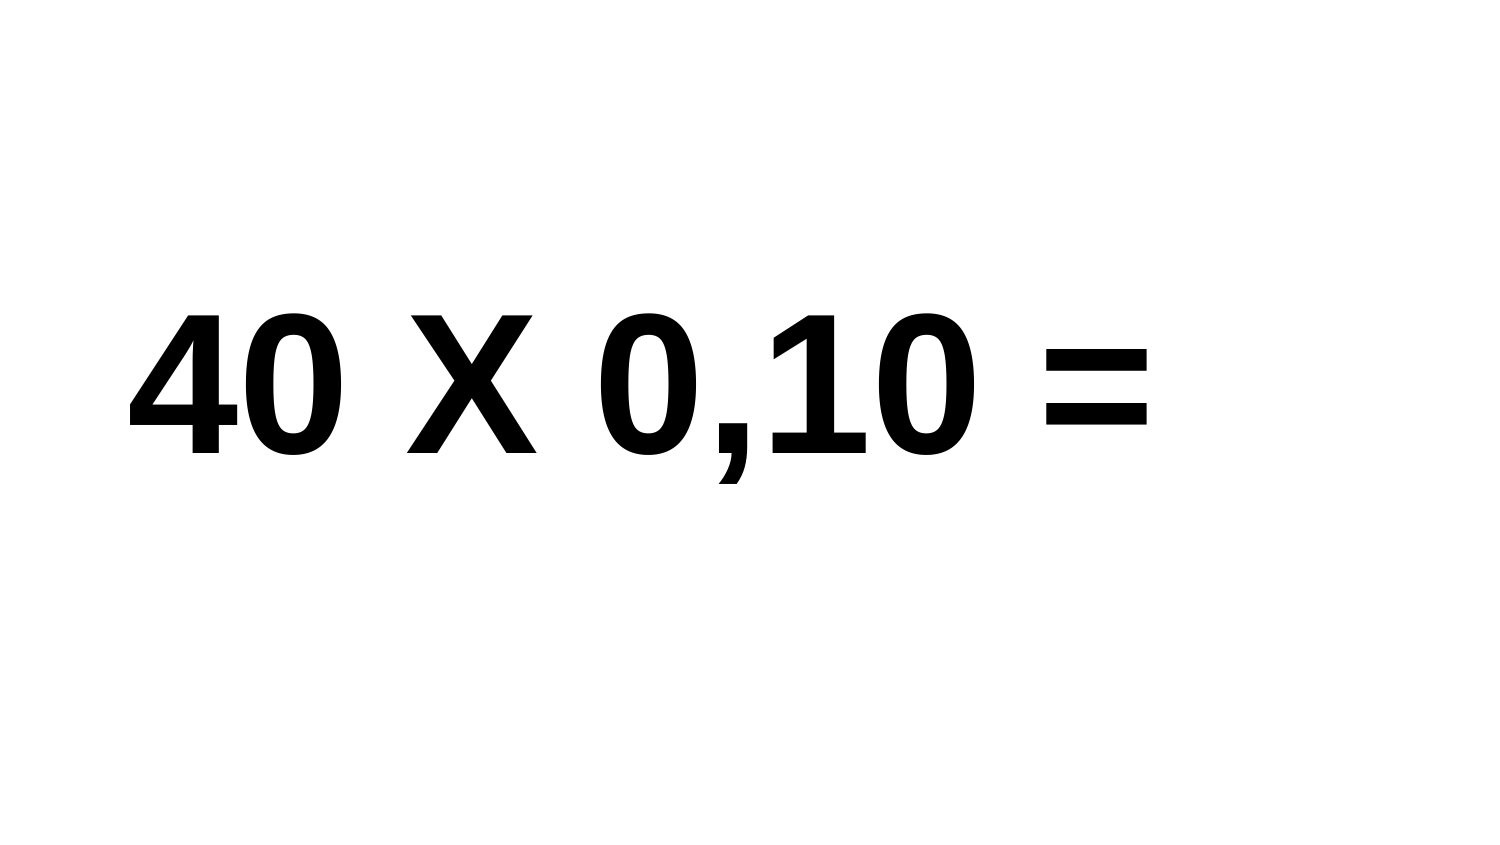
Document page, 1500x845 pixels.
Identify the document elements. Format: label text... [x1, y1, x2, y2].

text_box 40 X 0,10 = [112, 318, 1388, 509]
